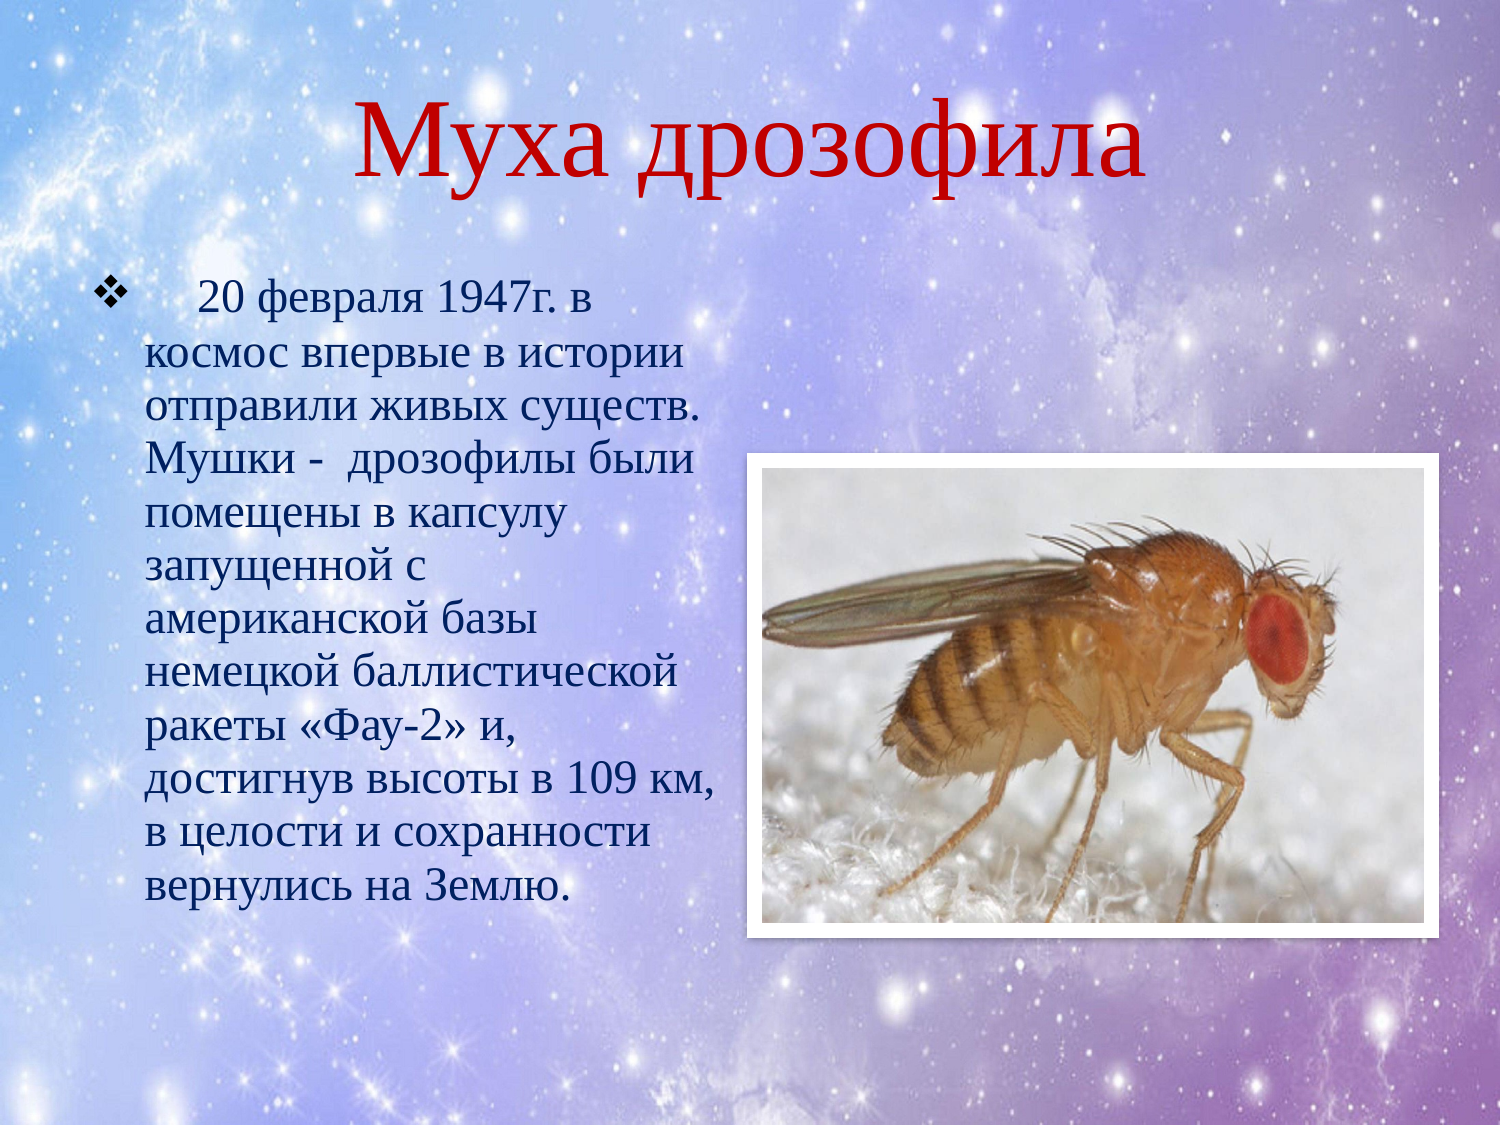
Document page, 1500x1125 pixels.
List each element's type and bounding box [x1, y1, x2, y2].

list [761, 467, 1425, 924]
picture [0, 0, 1500, 1125]
